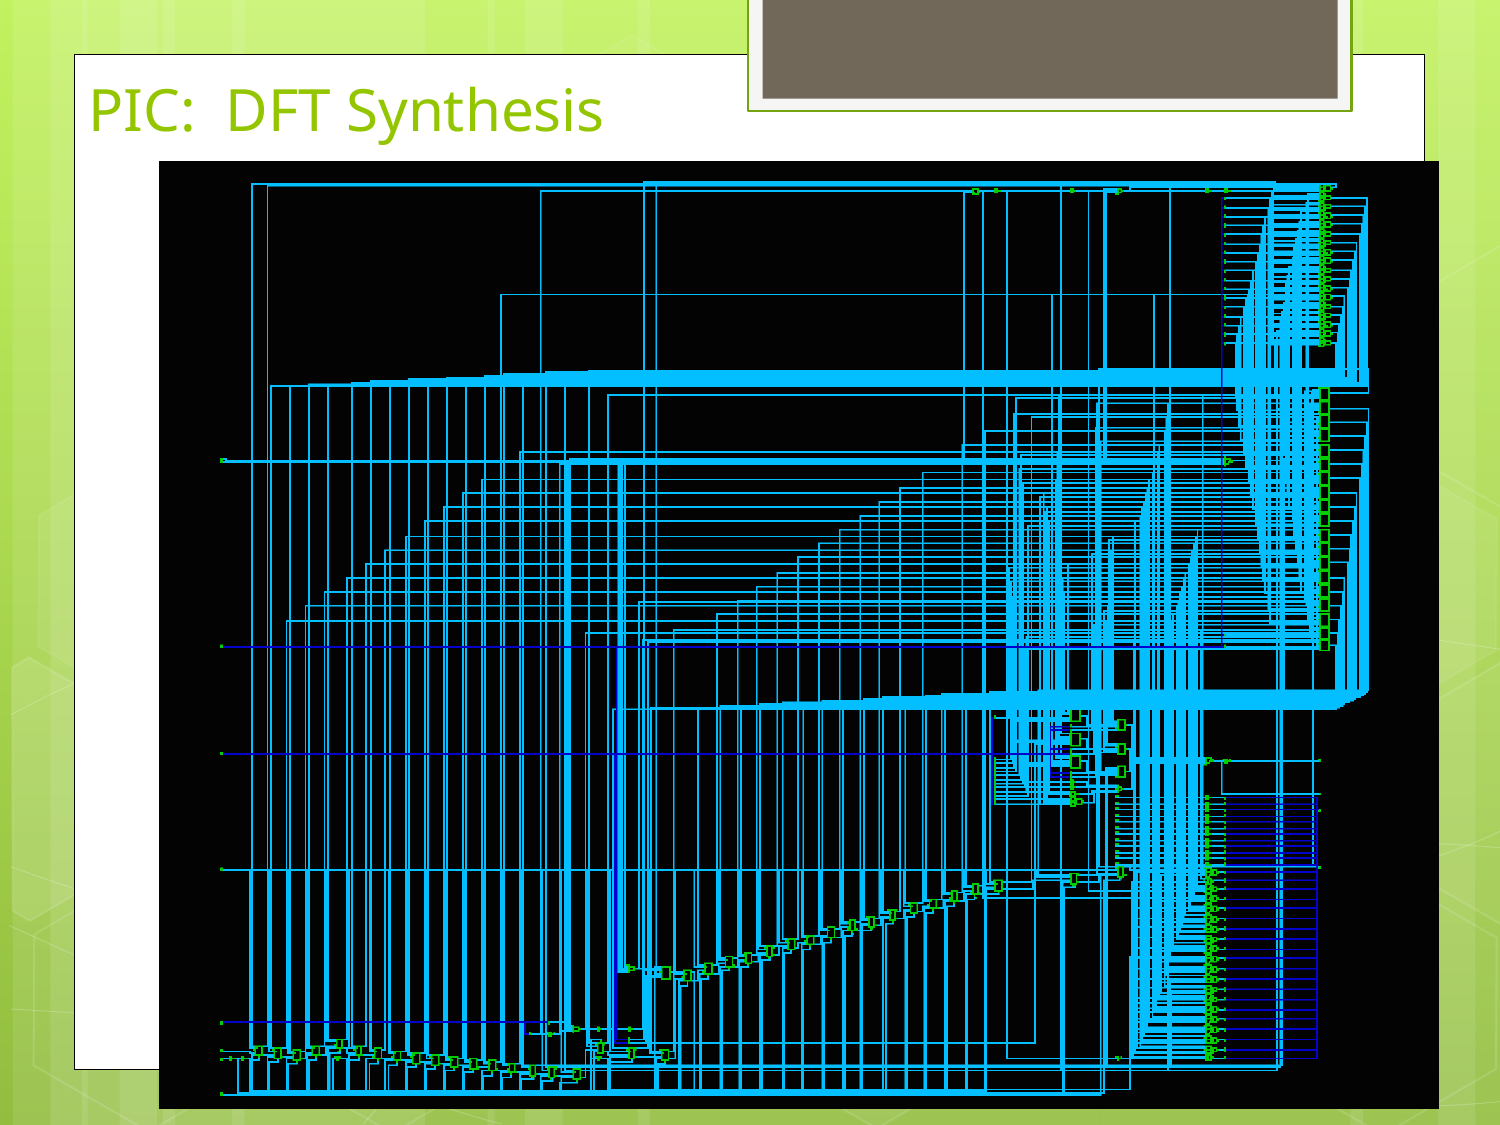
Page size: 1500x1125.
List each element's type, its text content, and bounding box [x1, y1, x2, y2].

picture [159, 161, 1439, 1109]
text_box PIC: DFT Synthesis [73, 66, 942, 257]
